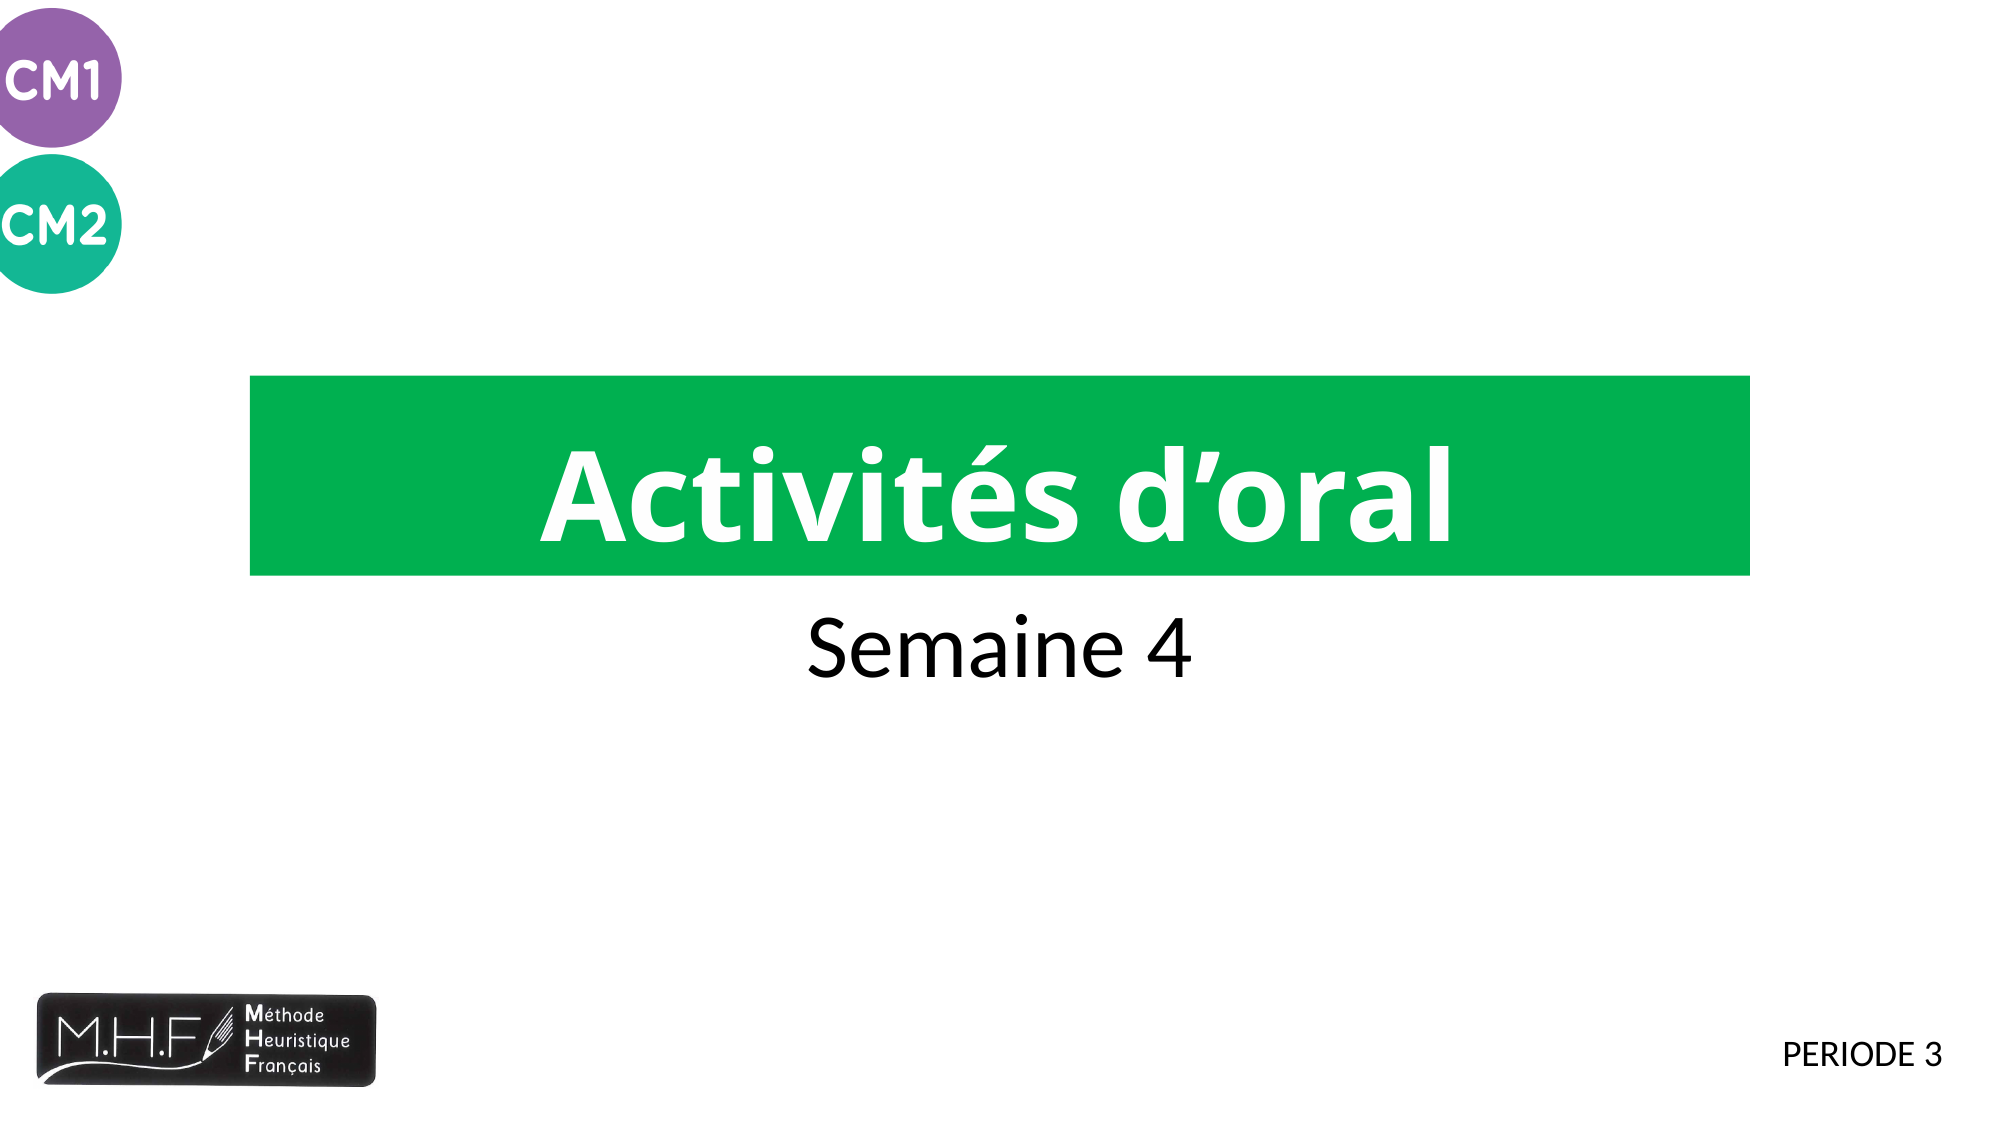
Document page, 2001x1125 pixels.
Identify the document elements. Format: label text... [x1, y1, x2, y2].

subtitle Semaine 4 [249, 590, 1750, 863]
picture [0, 0, 134, 298]
title Activités d’oral [249, 375, 1750, 576]
picture [33, 990, 379, 1089]
text_box PERIODE 3 [1362, 1021, 1967, 1082]
